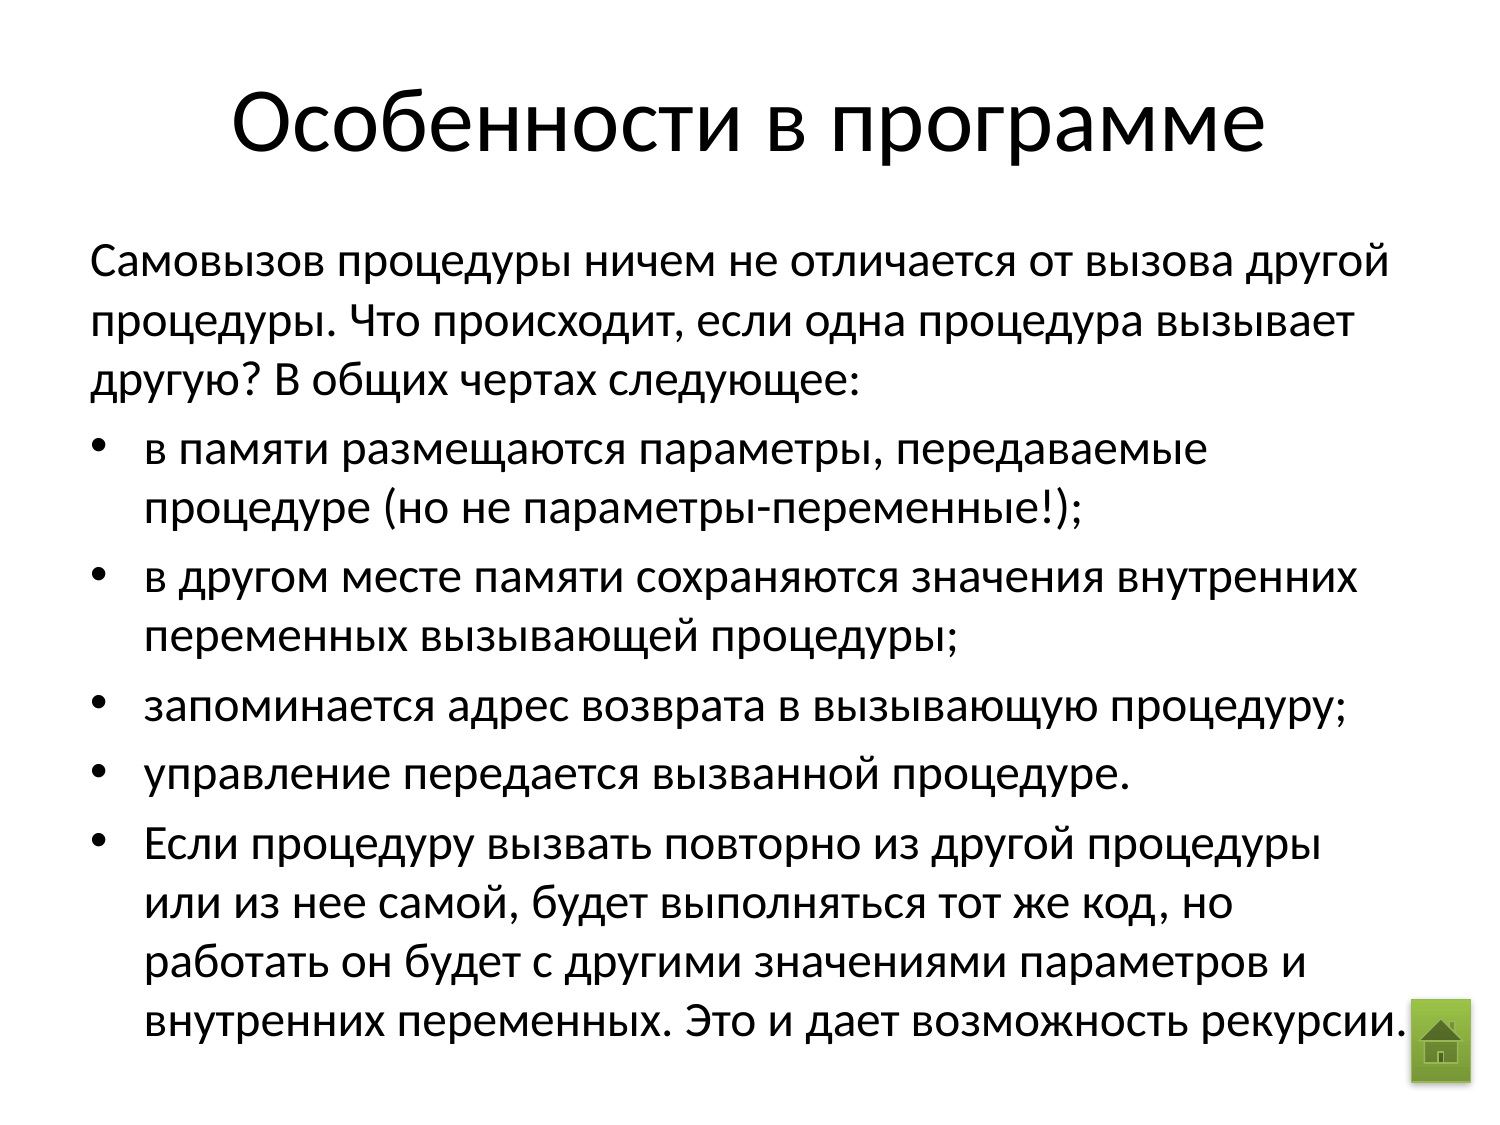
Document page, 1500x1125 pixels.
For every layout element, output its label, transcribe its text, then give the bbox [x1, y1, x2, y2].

title Особенности в программе [75, 45, 1425, 185]
text_box [1411, 999, 1471, 1083]
list Самовызов процедуры ничем не отличается от вызова другой процедуры. Что происходит, если одна процедура вызывает другую? В общих чертах следующее: в памяти размещаются параметры, передаваемые процедуре (но не параметры-переменные!); в другом месте памяти сохраняются значения внутренних переменных вызывающей процедуры; запоминается адрес возврата в вызывающую процедуру; управление передается вызванной процедуре. Если процедуру вызвать повторно из другой процедуры или из нее самой, будет выполняться тот же код, но работать он будет с другими значениями параметров и внутренних переменных. Это и дает возможность рекурсии. [75, 219, 1425, 1071]
